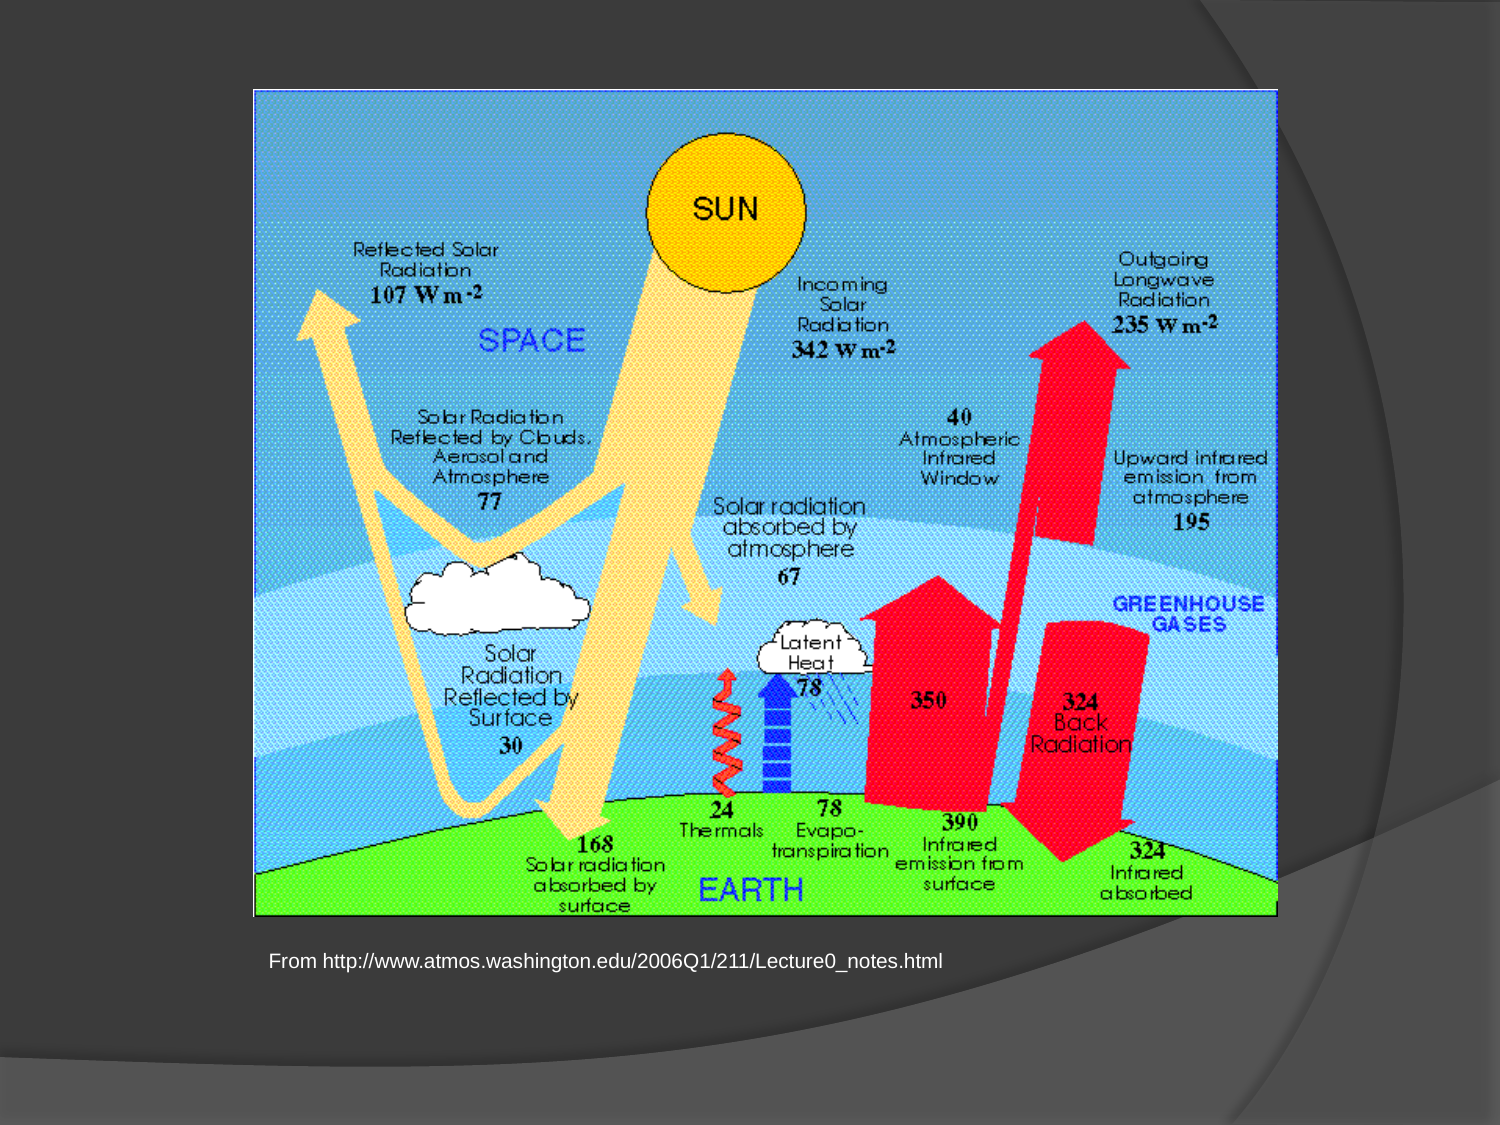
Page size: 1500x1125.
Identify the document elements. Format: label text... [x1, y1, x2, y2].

text_box From http://www.atmos.washington.edu/2006Q1/211/Lecture0_notes.html [253, 940, 1004, 981]
picture [253, 89, 1278, 917]
